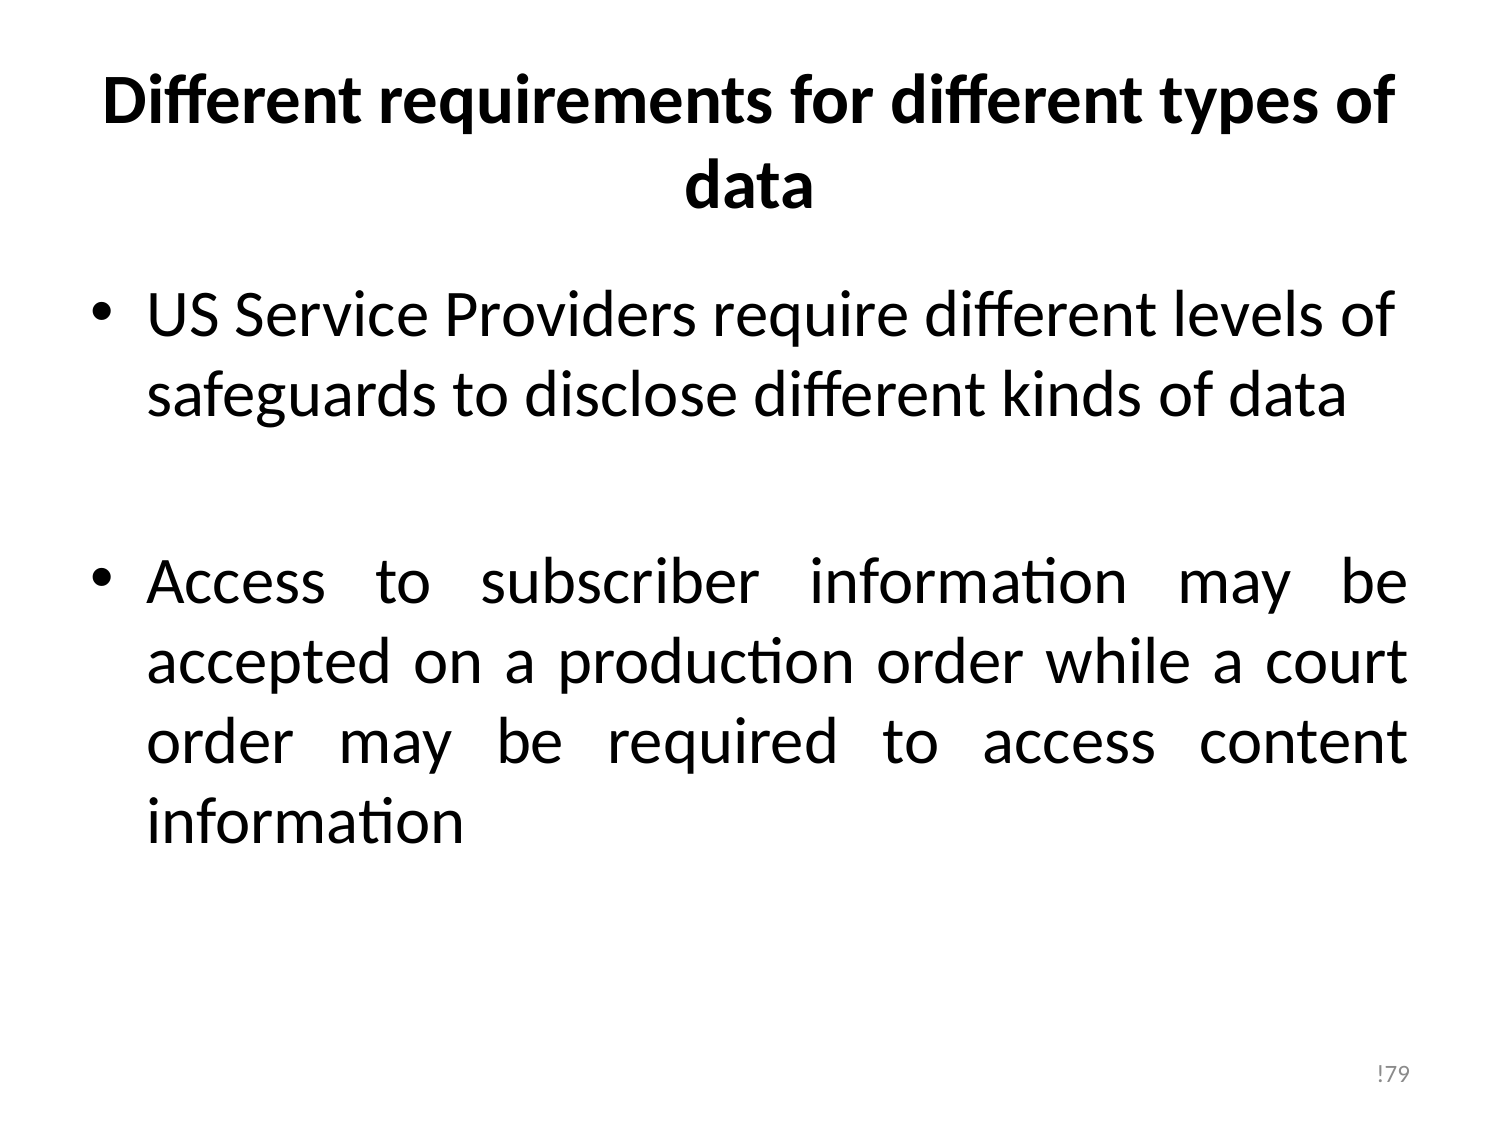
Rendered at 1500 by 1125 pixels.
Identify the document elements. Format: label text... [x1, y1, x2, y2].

slide_number !79 [1074, 1042, 1425, 1103]
title Different requirements for different types of data [75, 45, 1425, 233]
list US Service Providers require different levels of safeguards to disclose different kinds of data Access to subscriber information may be accepted on a production order while a court order may be required to access content information [75, 262, 1425, 1005]
